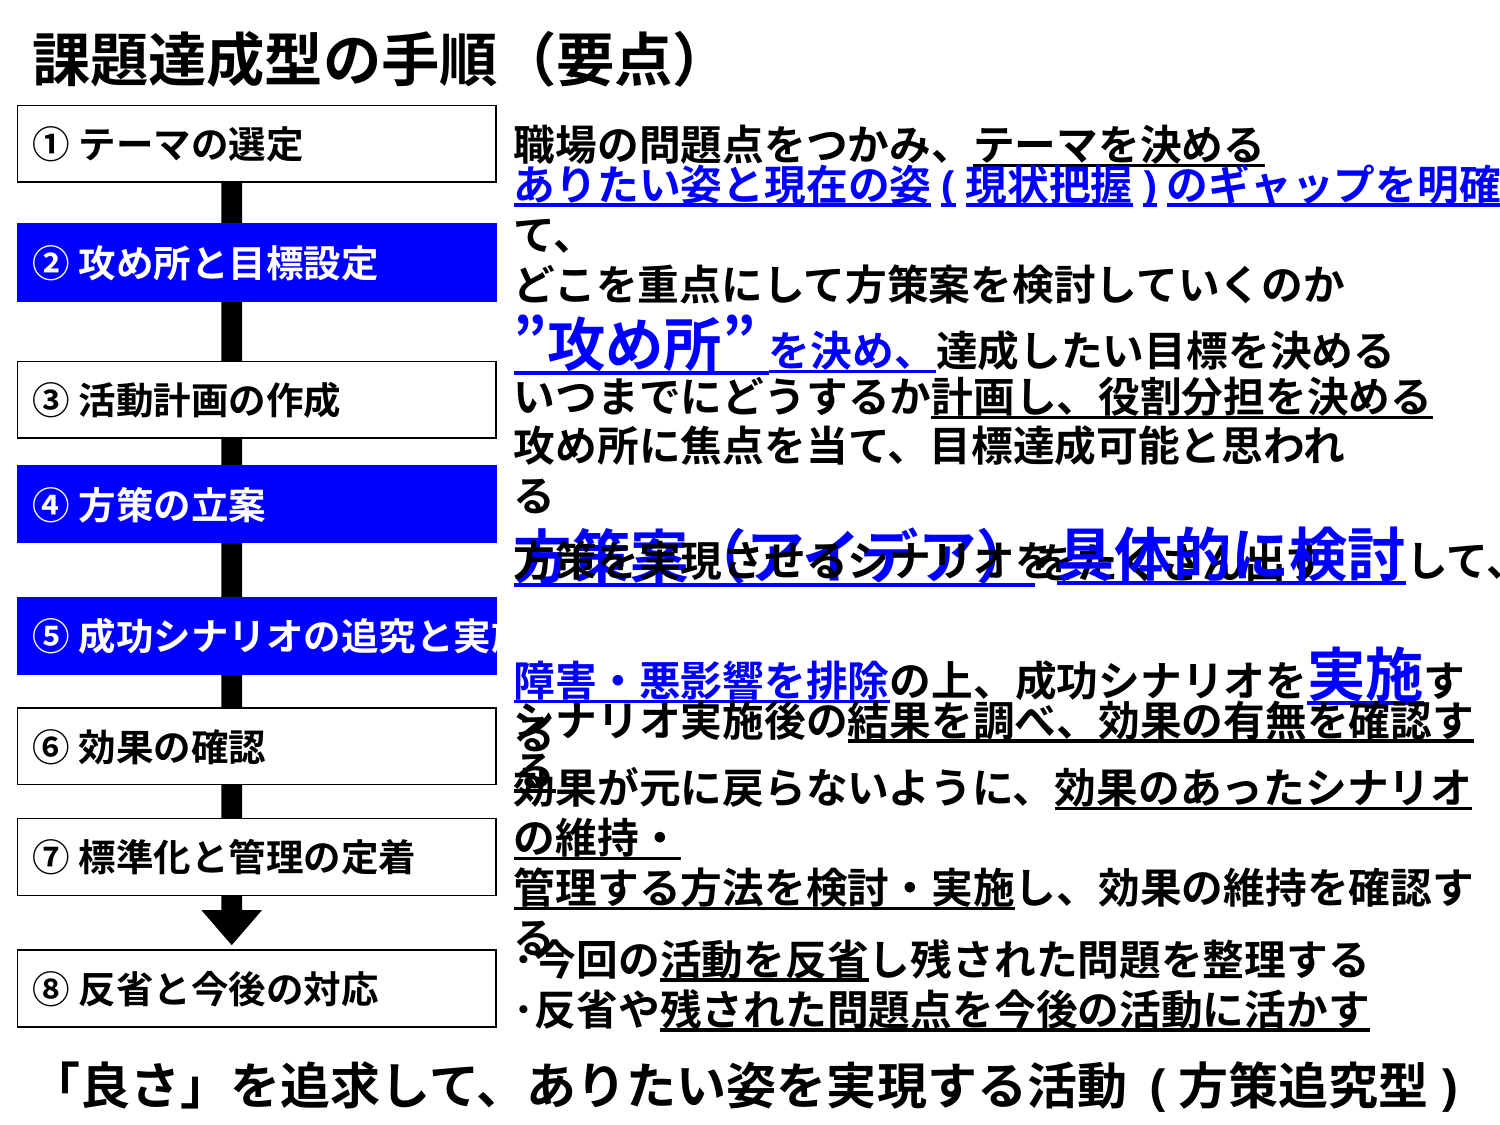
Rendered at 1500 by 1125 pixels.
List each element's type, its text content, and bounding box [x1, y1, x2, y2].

text_box [222, 785, 242, 818]
text_box [222, 439, 242, 465]
text_box ⑧反省と今後の対応 [17, 950, 497, 1027]
text_box ありたい姿と現在の姿(現状把握)のギャップを明確にして、 どこを重点にして方策案を検討していくのか ”攻め所” を決め、達成したい目標を決める [501, 199, 1500, 338]
text_box 職場の問題点をつかみ、テーマを決める [501, 106, 1500, 182]
text_box ①テーマの選定 [17, 105, 497, 183]
text_box ③活動計画の作成 [17, 361, 497, 439]
text_box 方策を実現させるシナリオを具体的に検討して、 障害・悪影響を排除の上、成功シナリオを実施する [501, 577, 1500, 699]
text_box ⑦標準化と管理の定着 [17, 818, 497, 896]
text_box [162, 183, 222, 193]
text_box 課題達成型の手順（要点） [17, 15, 747, 101]
text_box [222, 302, 242, 361]
text_box ②攻め所と目標設定 [17, 224, 497, 302]
text_box 「良さ」を追求して、ありたい姿を実現する活動 (方策追究型) [0, 1046, 1500, 1122]
text_box [242, 117, 1033, 193]
text_box ⑤成功シナリオの追究と実施 [17, 597, 497, 675]
text_box ⑥効果の確認 [17, 707, 497, 785]
text_box いつまでにどうするか計画し、役割分担を決める [501, 367, 1500, 425]
text_box ･今回の活動を反省し残された問題を整理する ･反省や残された問題点を今後の活動に活かす [501, 908, 1500, 1046]
text_box [203, 896, 261, 944]
text_box ④方策の立案 [17, 465, 497, 543]
text_box [222, 675, 242, 707]
text_box 攻め所に焦点を当て、目標達成可能と思われる 方策案（アイデア）をたくさん出す [501, 459, 1388, 551]
text_box 効果が元に戻らないように、効果のあったシナリオの維持・ 管理する方法を検討・実施し、効果の維持を確認する [501, 815, 1500, 908]
text_box [222, 543, 242, 597]
text_box シナリオ実施後の結果を調べ、効果の有無を確認する [501, 716, 1500, 773]
text_box [222, 183, 242, 224]
